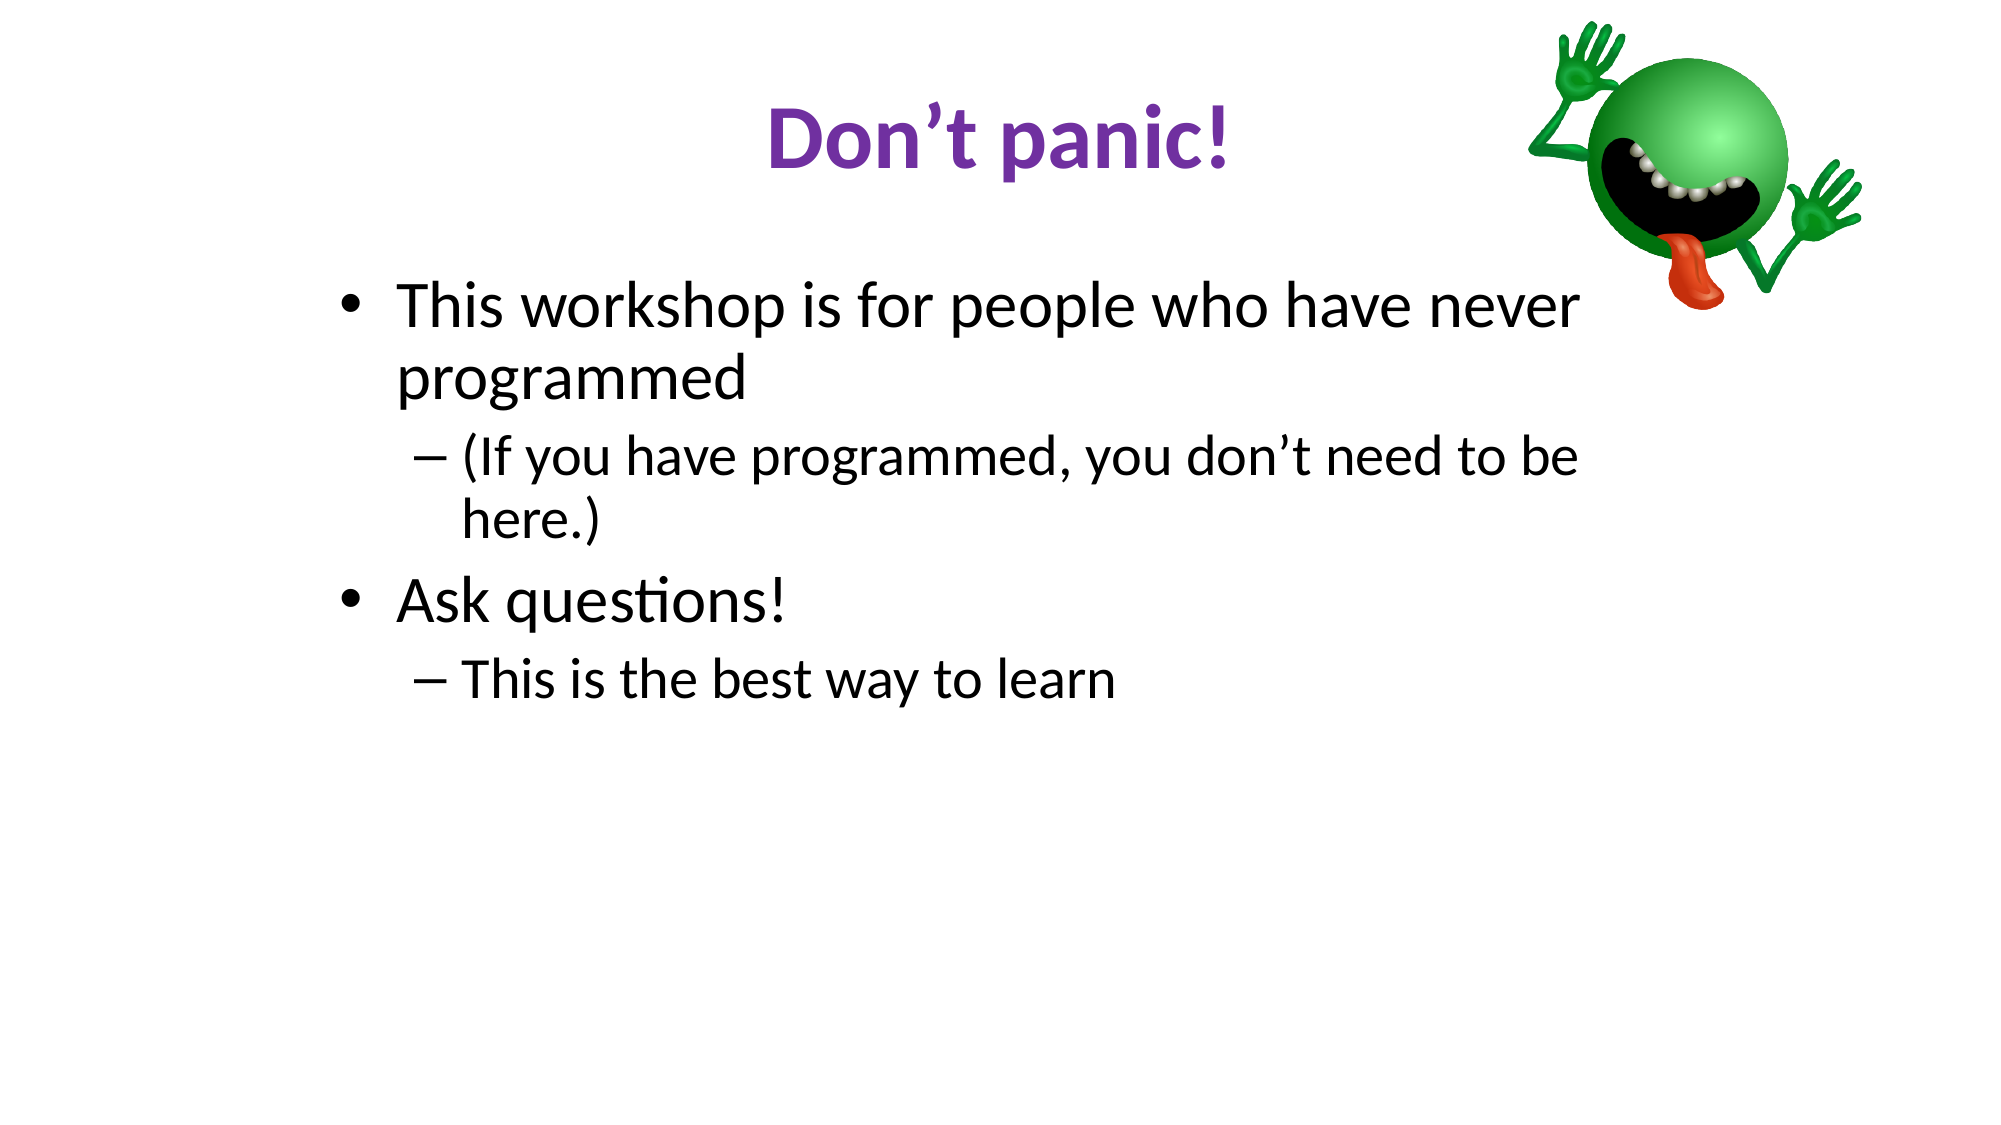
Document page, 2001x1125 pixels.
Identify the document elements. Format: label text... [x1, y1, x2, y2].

picture [1528, 21, 1862, 310]
list This workshop is for people who have never programmed (If you have programmed, you don’t need to be here.) Ask questions! This is the best way to learn [324, 262, 1675, 1005]
title Don’t panic! [324, 45, 1528, 233]
